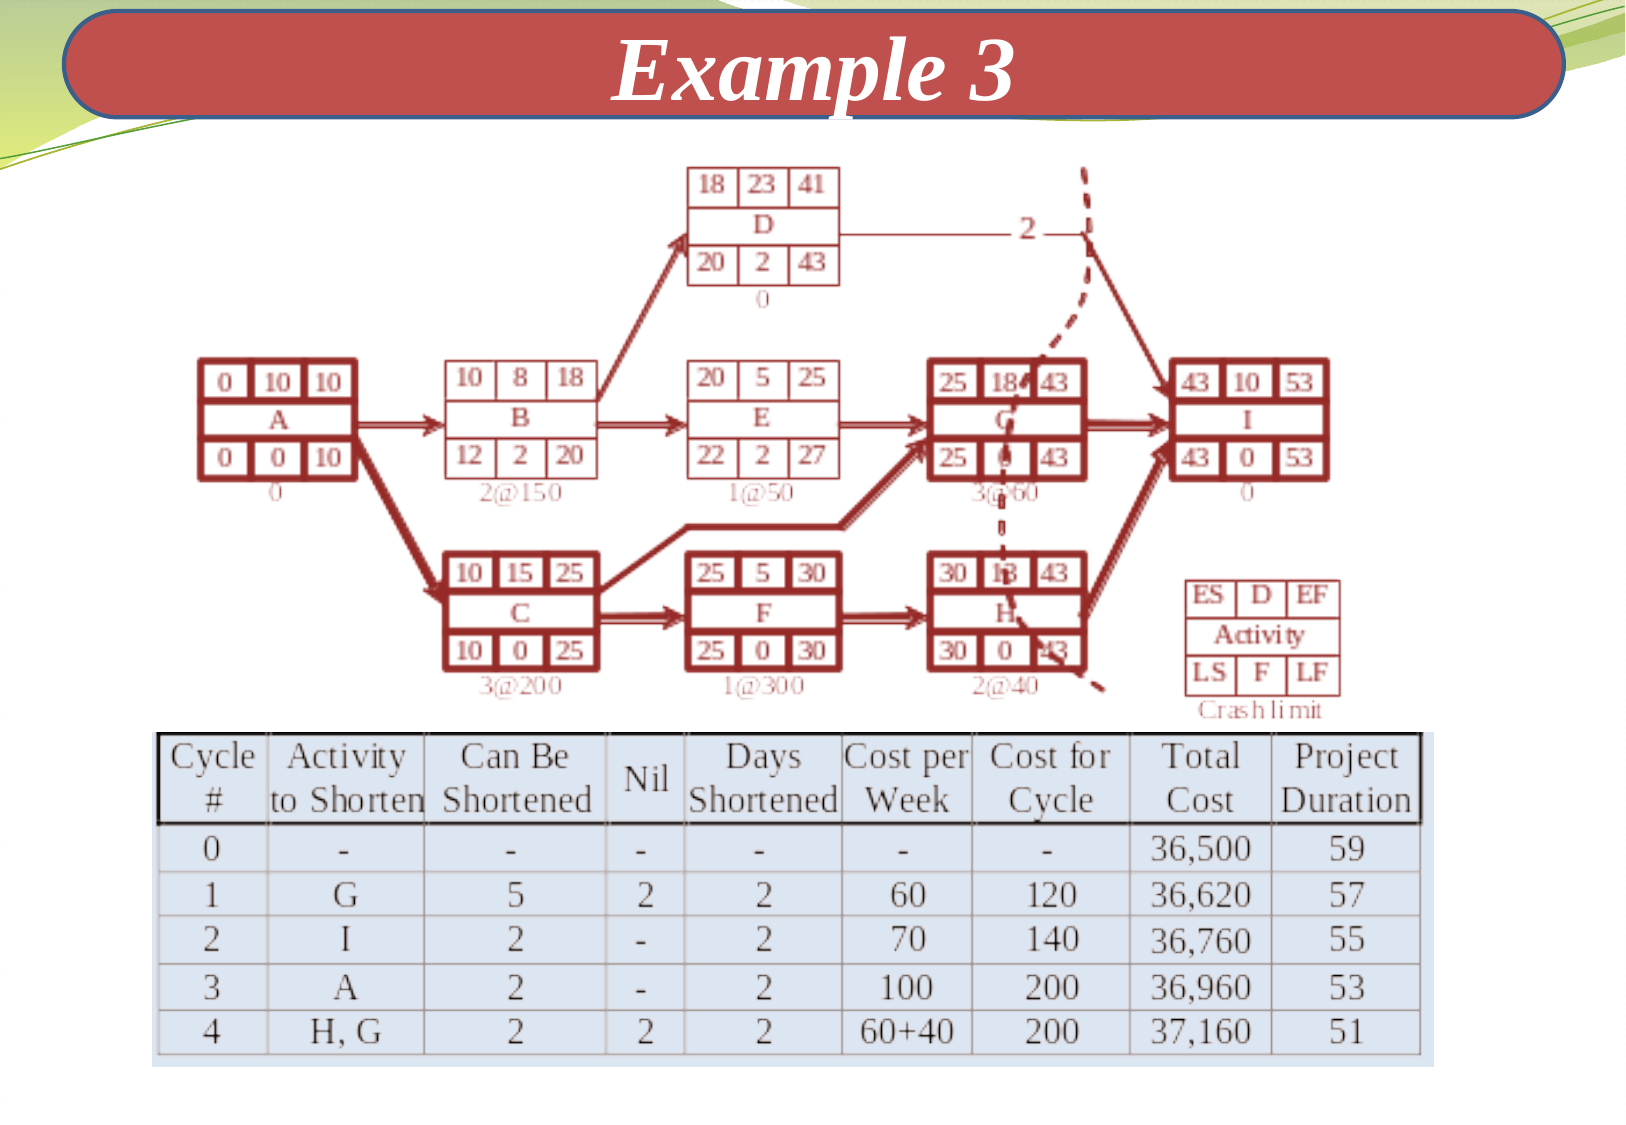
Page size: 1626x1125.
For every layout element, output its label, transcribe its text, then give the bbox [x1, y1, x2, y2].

picture [152, 154, 1435, 1068]
text_box Example 3 [63, 10, 1564, 118]
